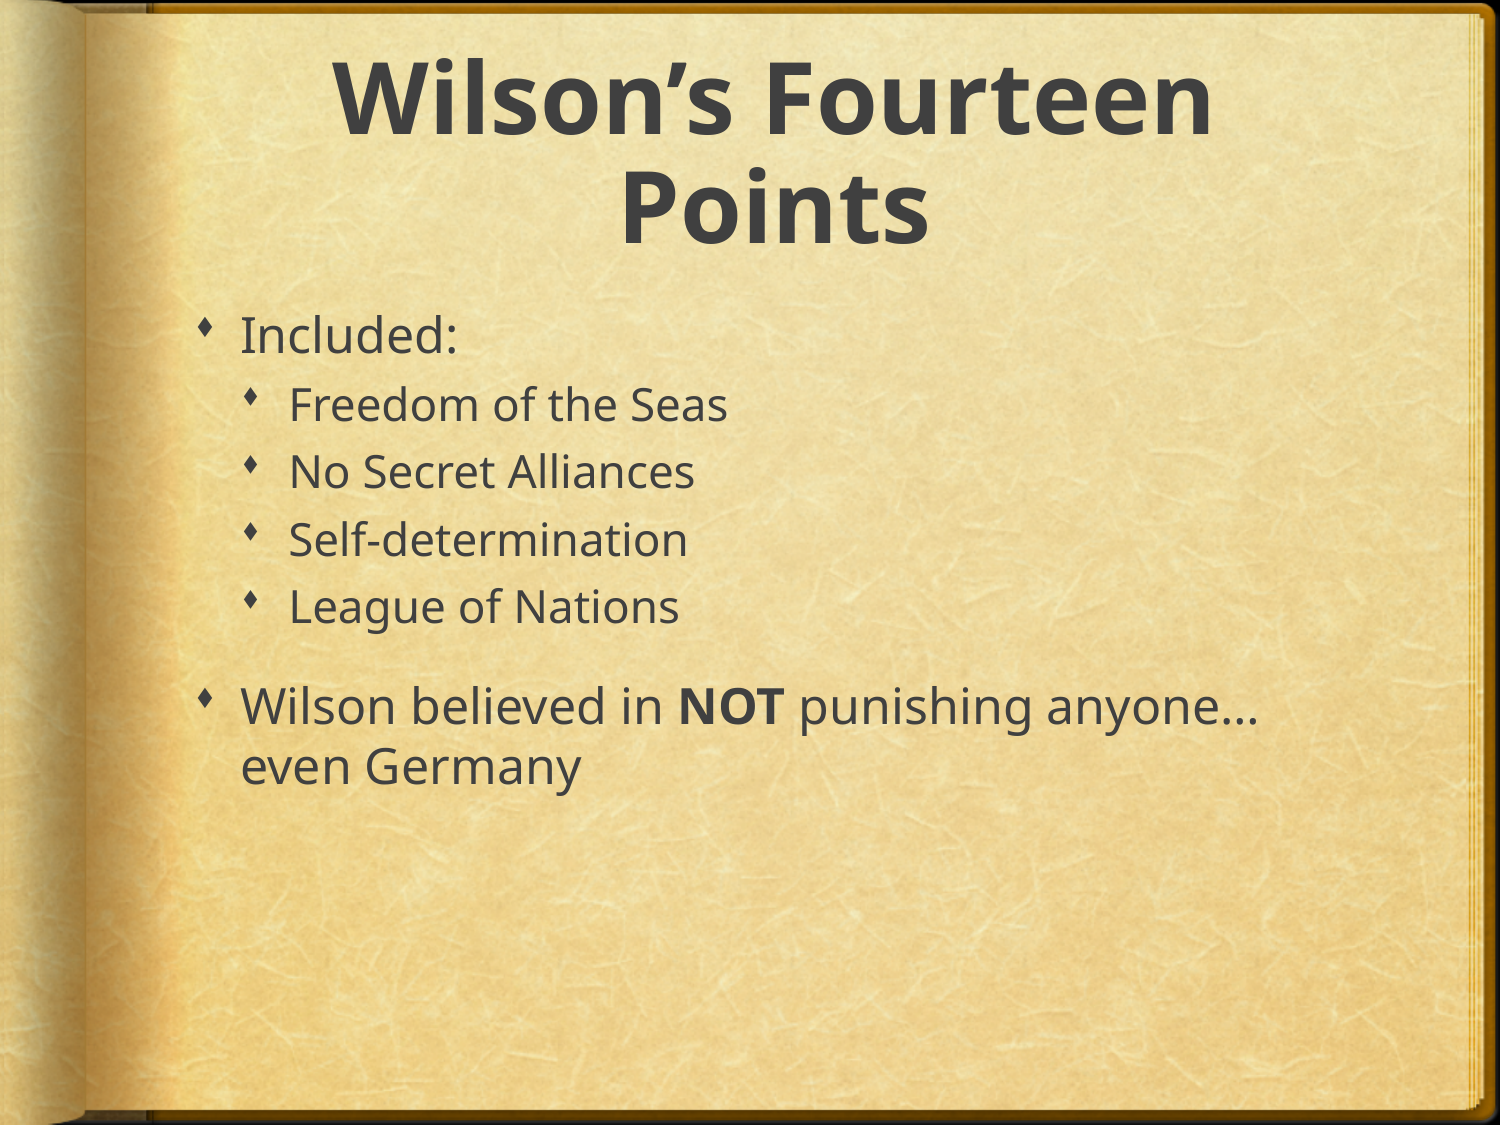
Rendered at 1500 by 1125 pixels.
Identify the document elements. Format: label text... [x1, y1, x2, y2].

list Included: Freedom of the Seas No Secret Alliances Self-determination League of Nations Wilson believed in NOT punishing anyone…even Germany [178, 295, 1372, 1005]
picture [0, 0, 1500, 1125]
title Wilson’s Fourteen Points [178, 45, 1372, 265]
